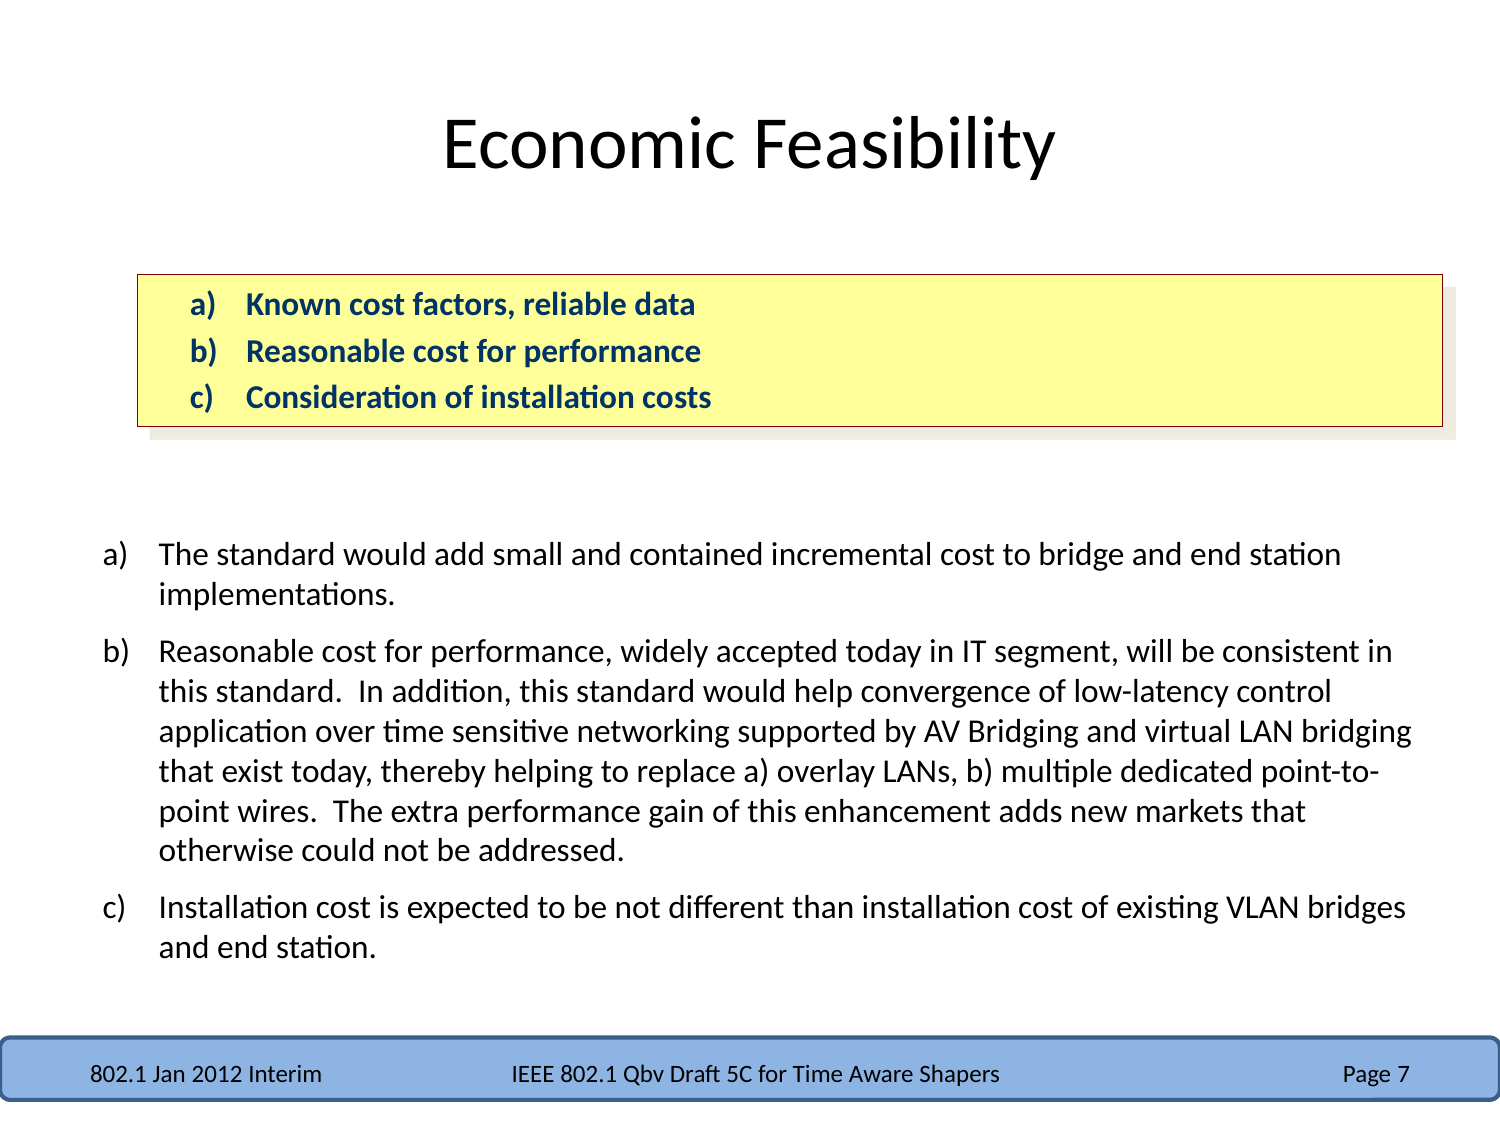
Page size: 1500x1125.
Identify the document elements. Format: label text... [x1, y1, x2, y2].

slide_number Page 7 [1088, 1042, 1425, 1103]
list The standard would add small and contained incremental cost to bridge and end station implementations. Reasonable cost for performance, widely accepted today in IT segment, will be consistent in this standard. In addition, this standard would help convergence of low-latency control application over time sensitive networking supported by AV Bridging and virtual LAN bridging that exist today, thereby helping to replace a) overlay LANs, b) multiple dedicated point-to-point wires. The extra performance gain of this enhancement adds new markets that otherwise could not be addressed. Installation cost is expected to be not different than installation cost of existing VLAN bridges and end station. [87, 525, 1456, 1013]
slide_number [75, 1042, 425, 1103]
footer IEEE 802.1 Qbv Draft 5C for Time Aware Shapers [425, 1042, 1088, 1103]
title Economic Feasibility [75, 45, 1425, 233]
text_box Known cost factors, reliable data Reasonable cost for performance Consideration of installation costs [137, 274, 1443, 427]
